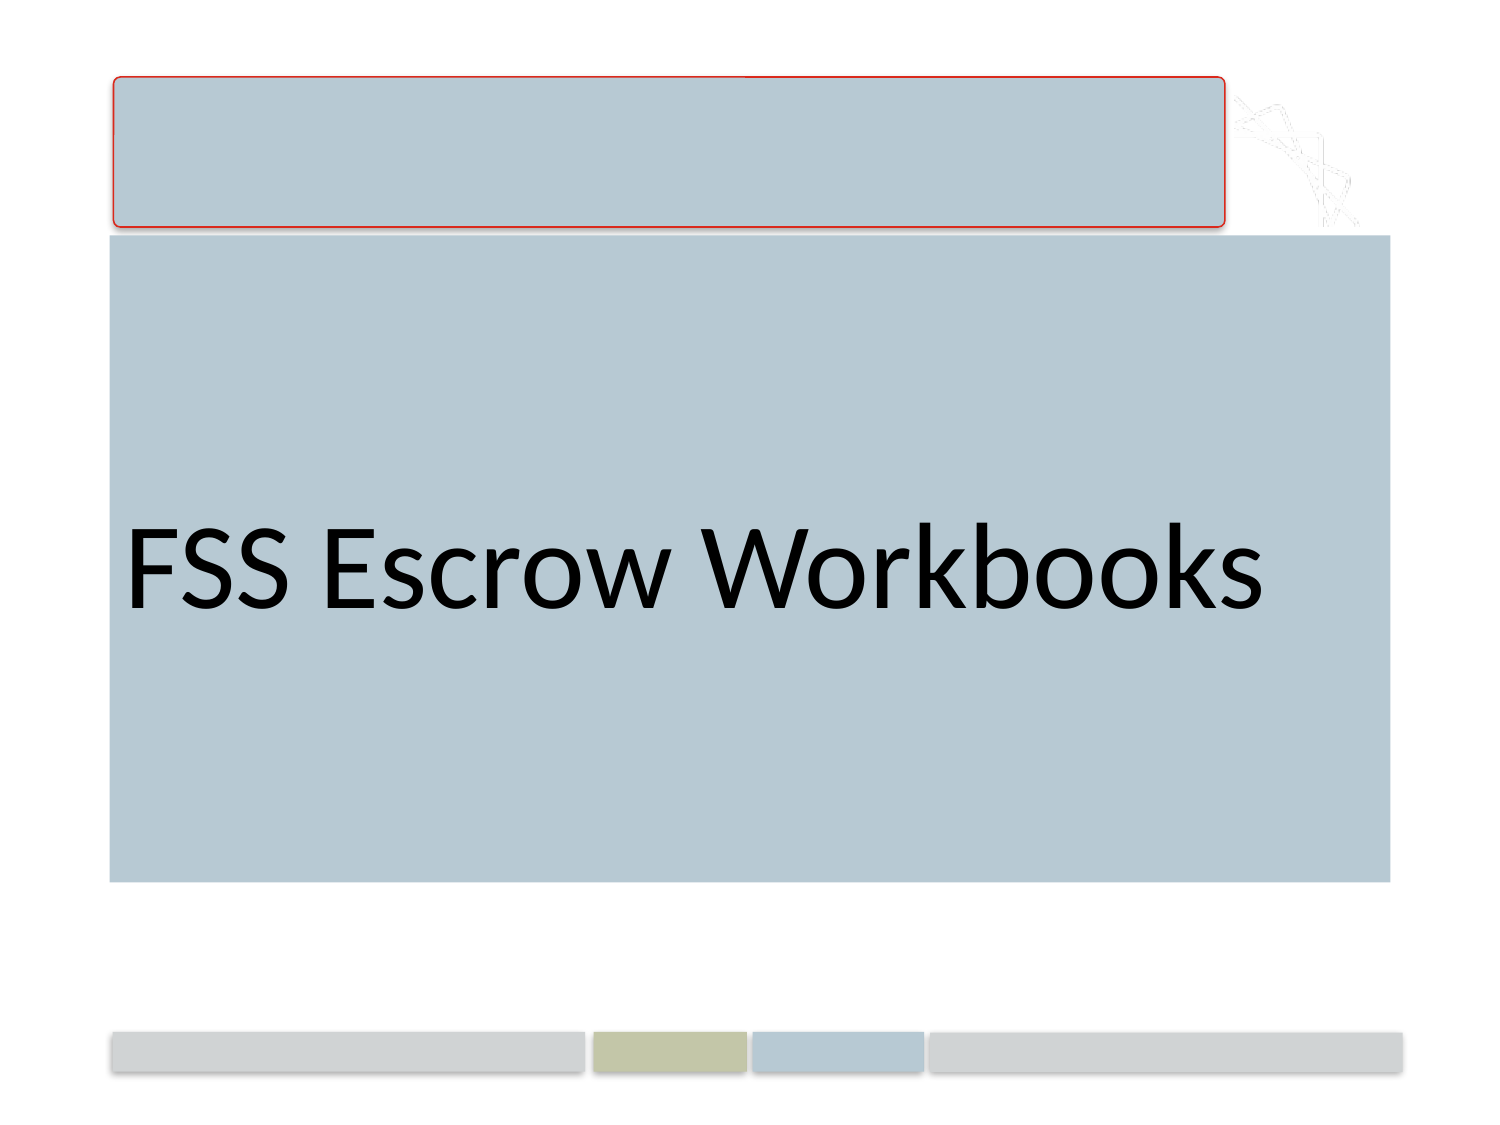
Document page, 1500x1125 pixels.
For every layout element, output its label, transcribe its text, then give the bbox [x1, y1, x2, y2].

text_box FSS Escrow Workbooks [109, 235, 1391, 883]
picture [1234, 77, 1385, 227]
